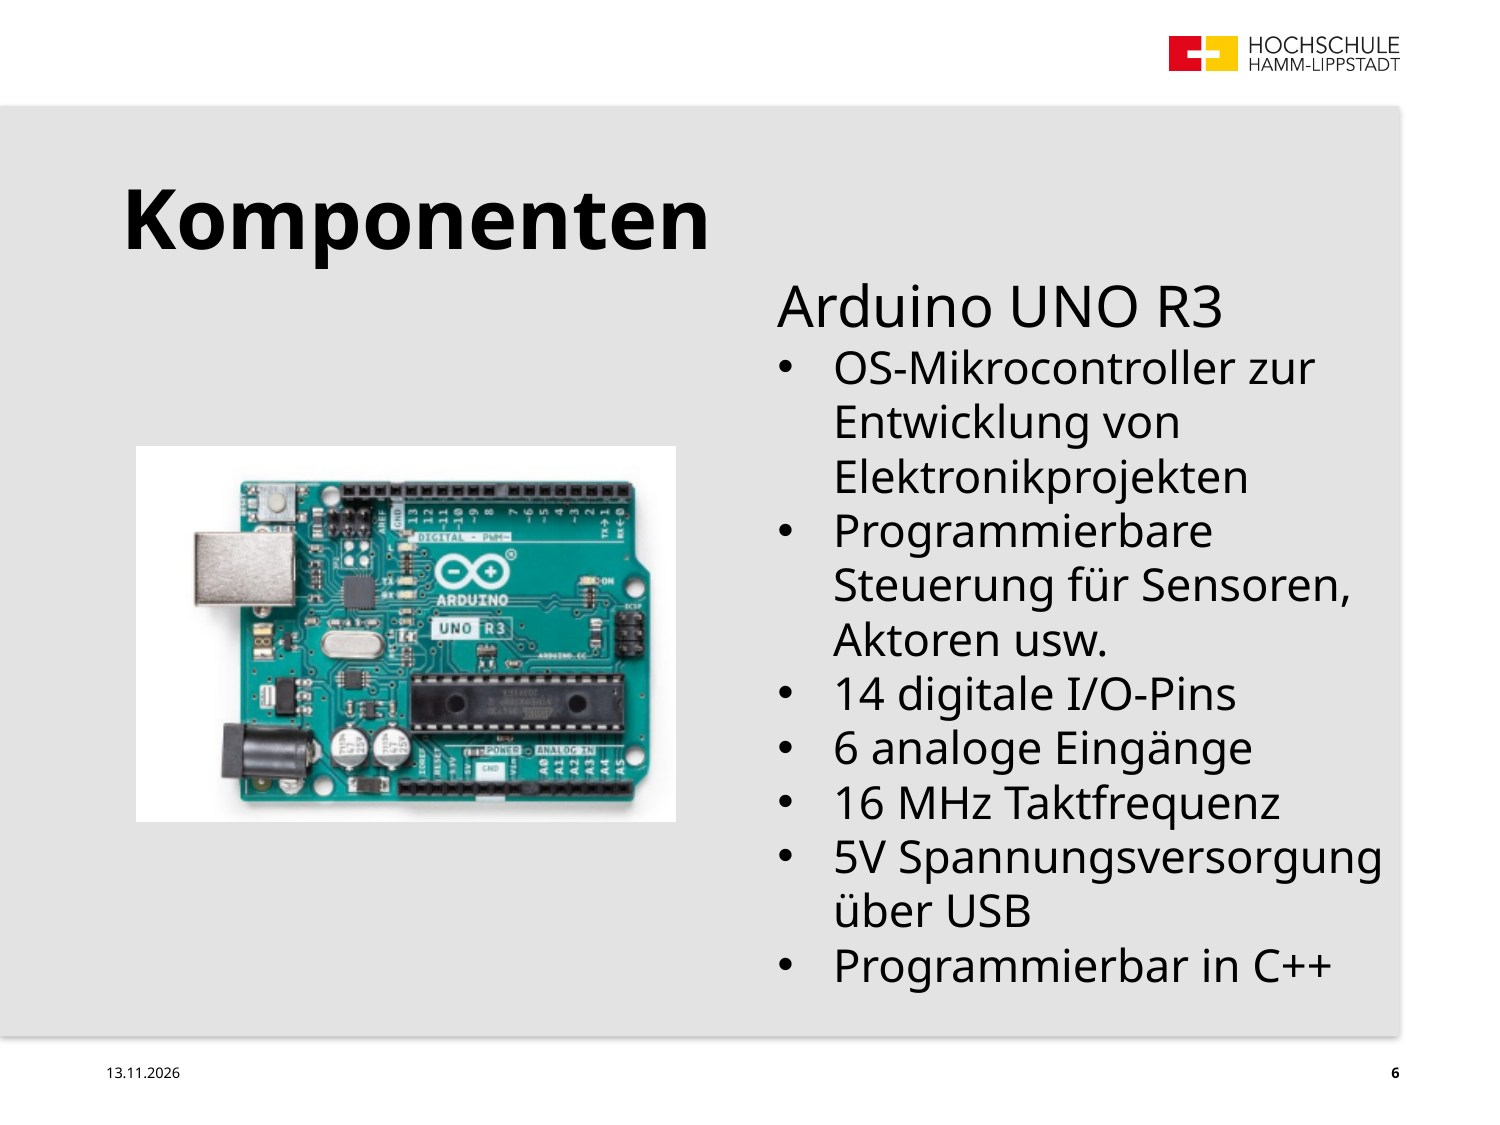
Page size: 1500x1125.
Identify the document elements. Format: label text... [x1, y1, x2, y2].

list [136, 445, 676, 822]
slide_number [106, 1065, 457, 1084]
list Arduino UNO R3 OS-Mikrocontroller zur Entwicklung von Elektronikprojekten Programmierbare Steuerung für Sensoren, Aktoren usw. 14 digitale I/O-Pins 6 analoge Eingänge 16 MHz Taktfrequenz 5V Spannungsversorgung über USB Programmierbar in C++ [762, 262, 1425, 1005]
slide_number 6 [1049, 1065, 1400, 1084]
picture [1169, 36, 1400, 71]
title Komponenten [106, 122, 1366, 310]
